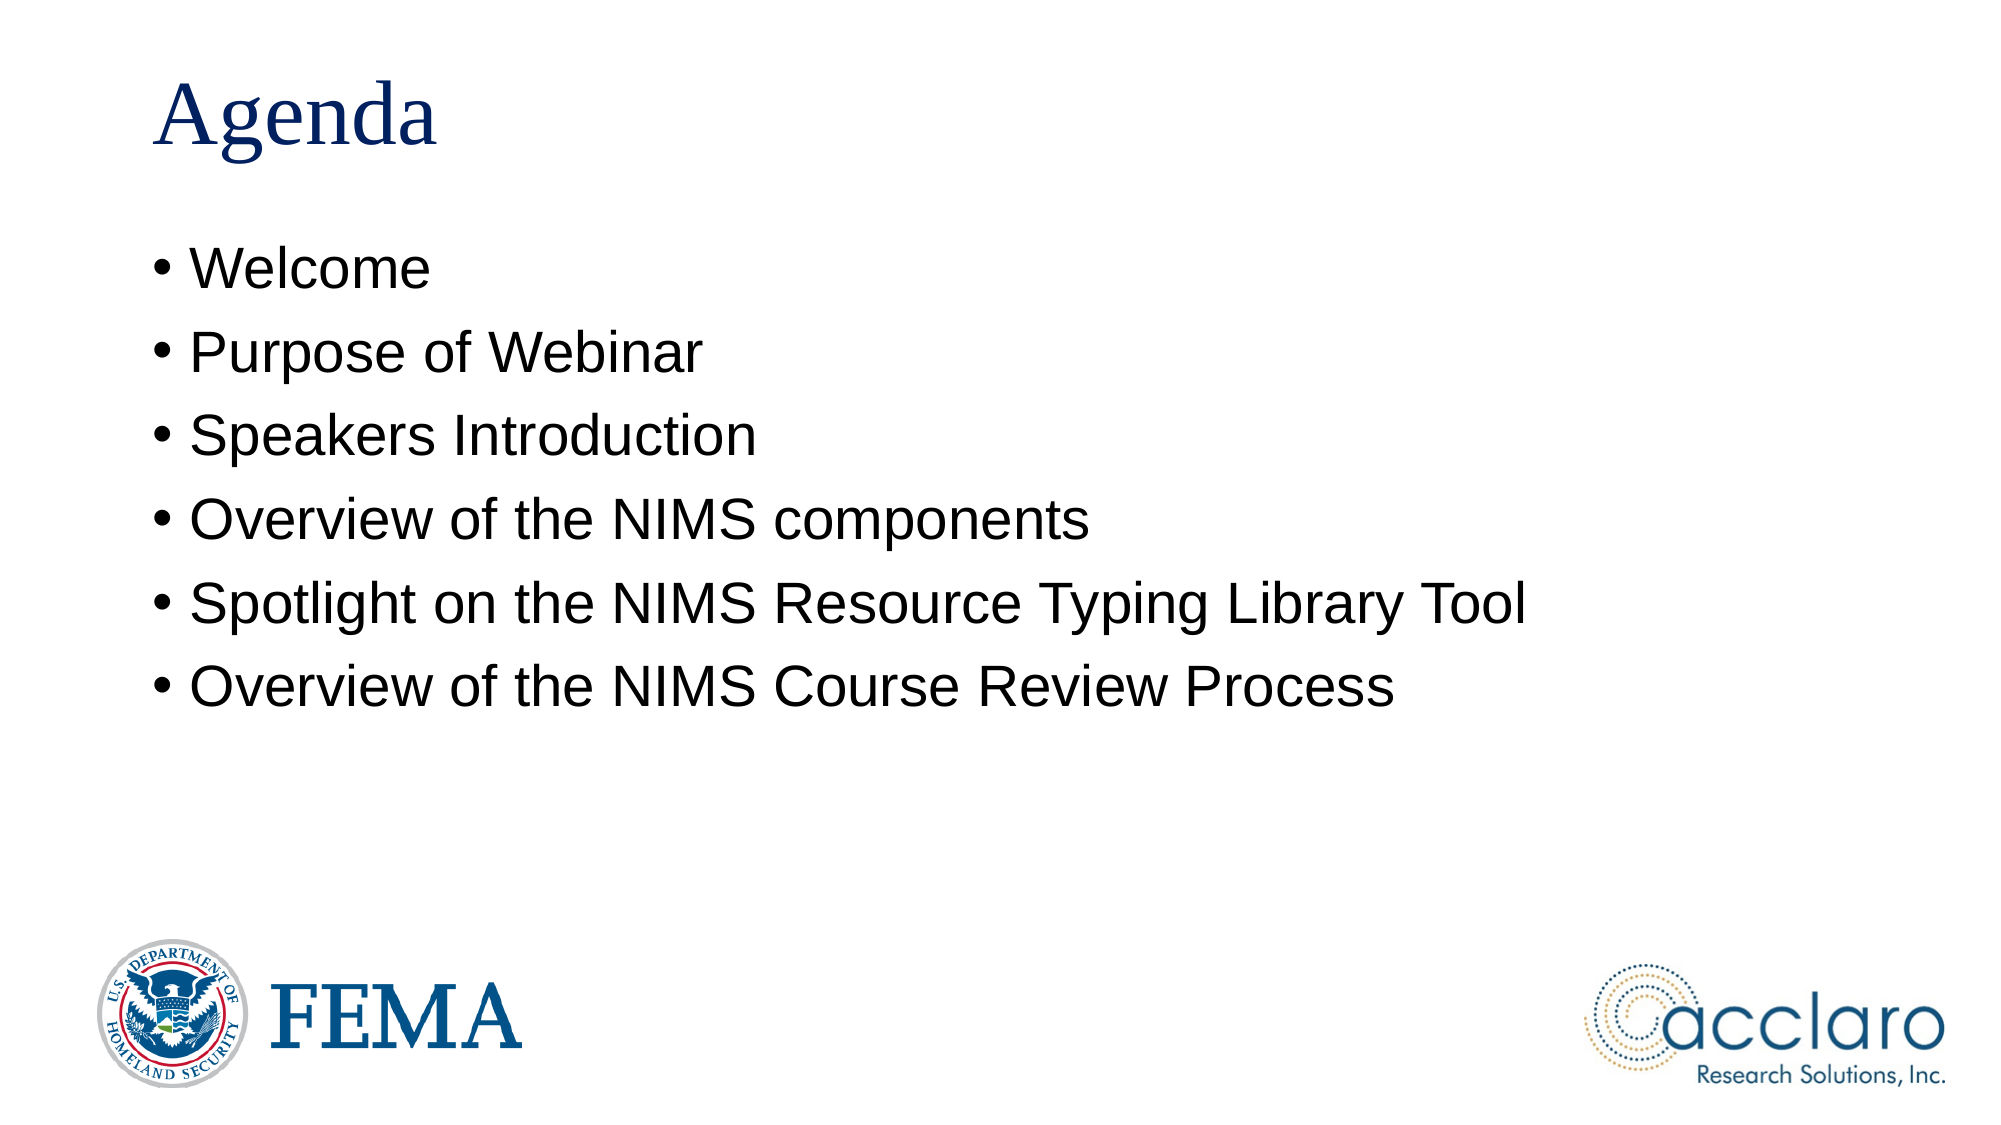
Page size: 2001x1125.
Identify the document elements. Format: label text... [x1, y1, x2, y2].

list Welcome Purpose of Webinar Speakers Introduction Overview of the NIMS components Spotlight on the NIMS Resource Typing Library Tool Overview of the NIMS Course Review Process [137, 230, 1863, 945]
picture [1584, 964, 1945, 1087]
title Agenda [137, 18, 1863, 211]
picture [97, 939, 522, 1088]
